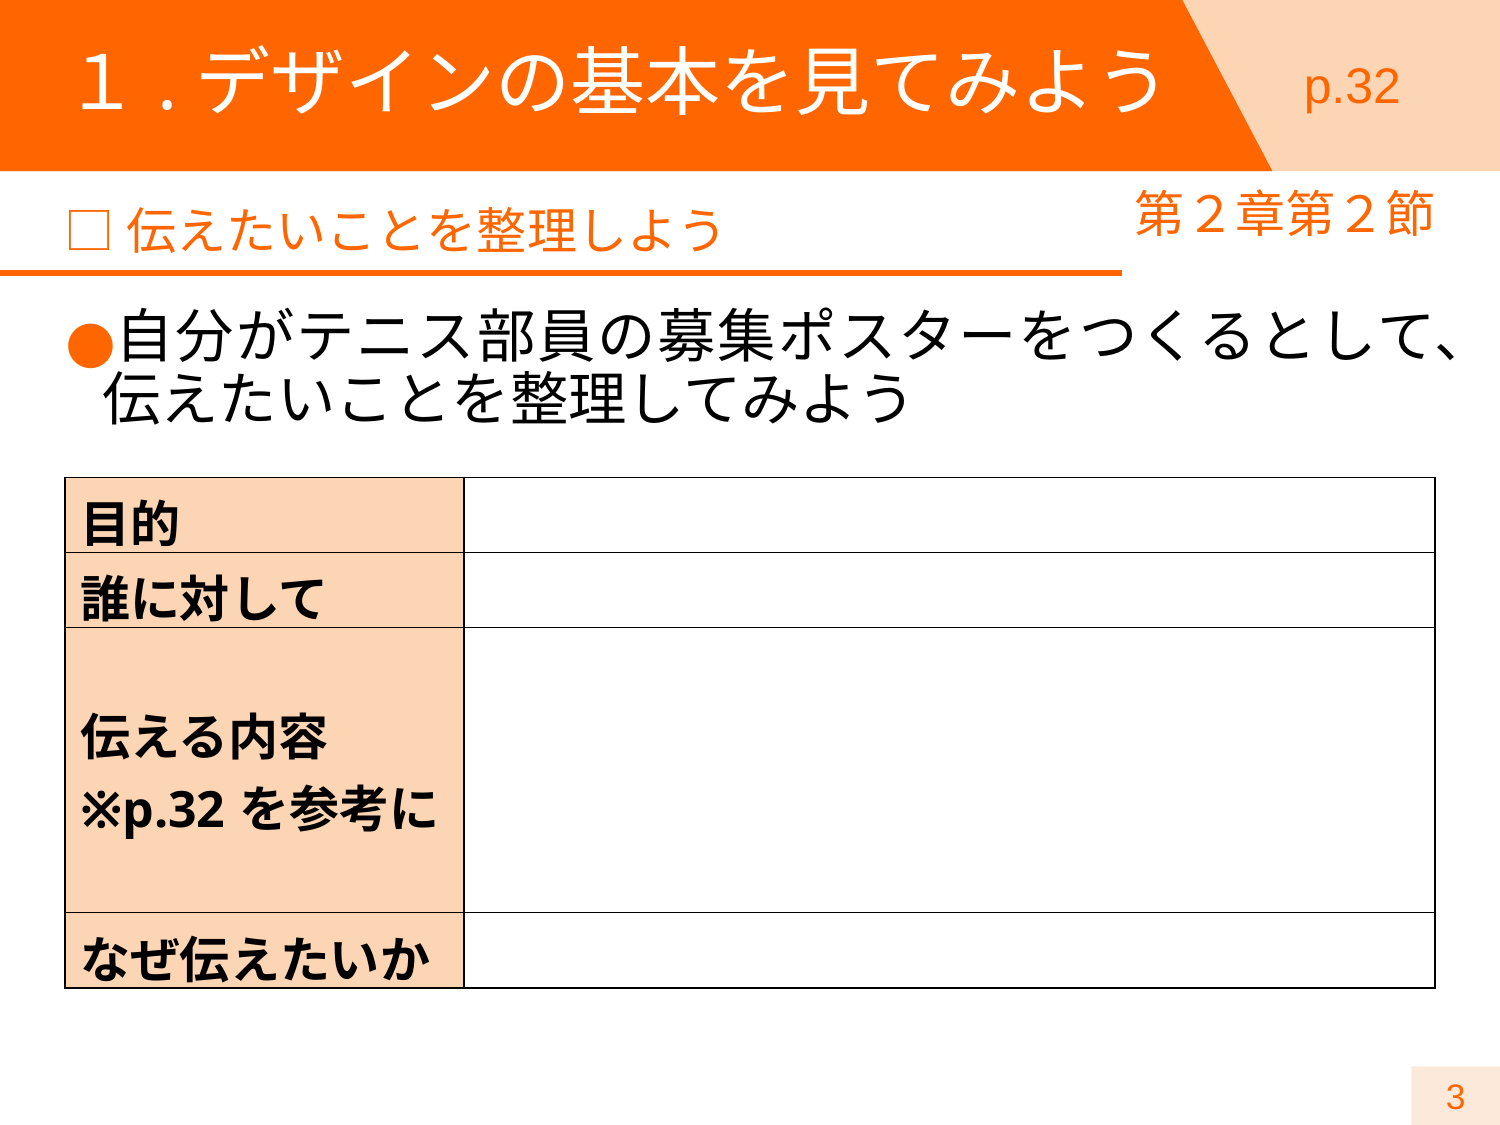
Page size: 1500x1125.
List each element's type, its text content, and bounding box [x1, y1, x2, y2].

table_cell [465, 553, 1434, 627]
list p.32 [1269, 53, 1436, 123]
list □伝えたいことを整理しよう [64, 198, 1122, 269]
table_cell [465, 913, 1434, 987]
table_cell [465, 628, 1434, 912]
list 第２章第２節 [1065, 181, 1436, 252]
text_box 自分がテニス部員の募集ポスターをつくるとして、伝えたいことを整理してみよう [64, 307, 1436, 441]
table_header 目的 [66, 478, 463, 552]
table_cell 伝える内容 ※p.32を参考に [66, 628, 463, 912]
title １.デザインの基本を見てみよう [64, 0, 1270, 172]
slide_number 3 [1411, 1065, 1500, 1125]
table_cell 誰に対して [66, 553, 463, 627]
table_cell なぜ伝えたいか [66, 913, 463, 987]
table_header [465, 478, 1434, 552]
